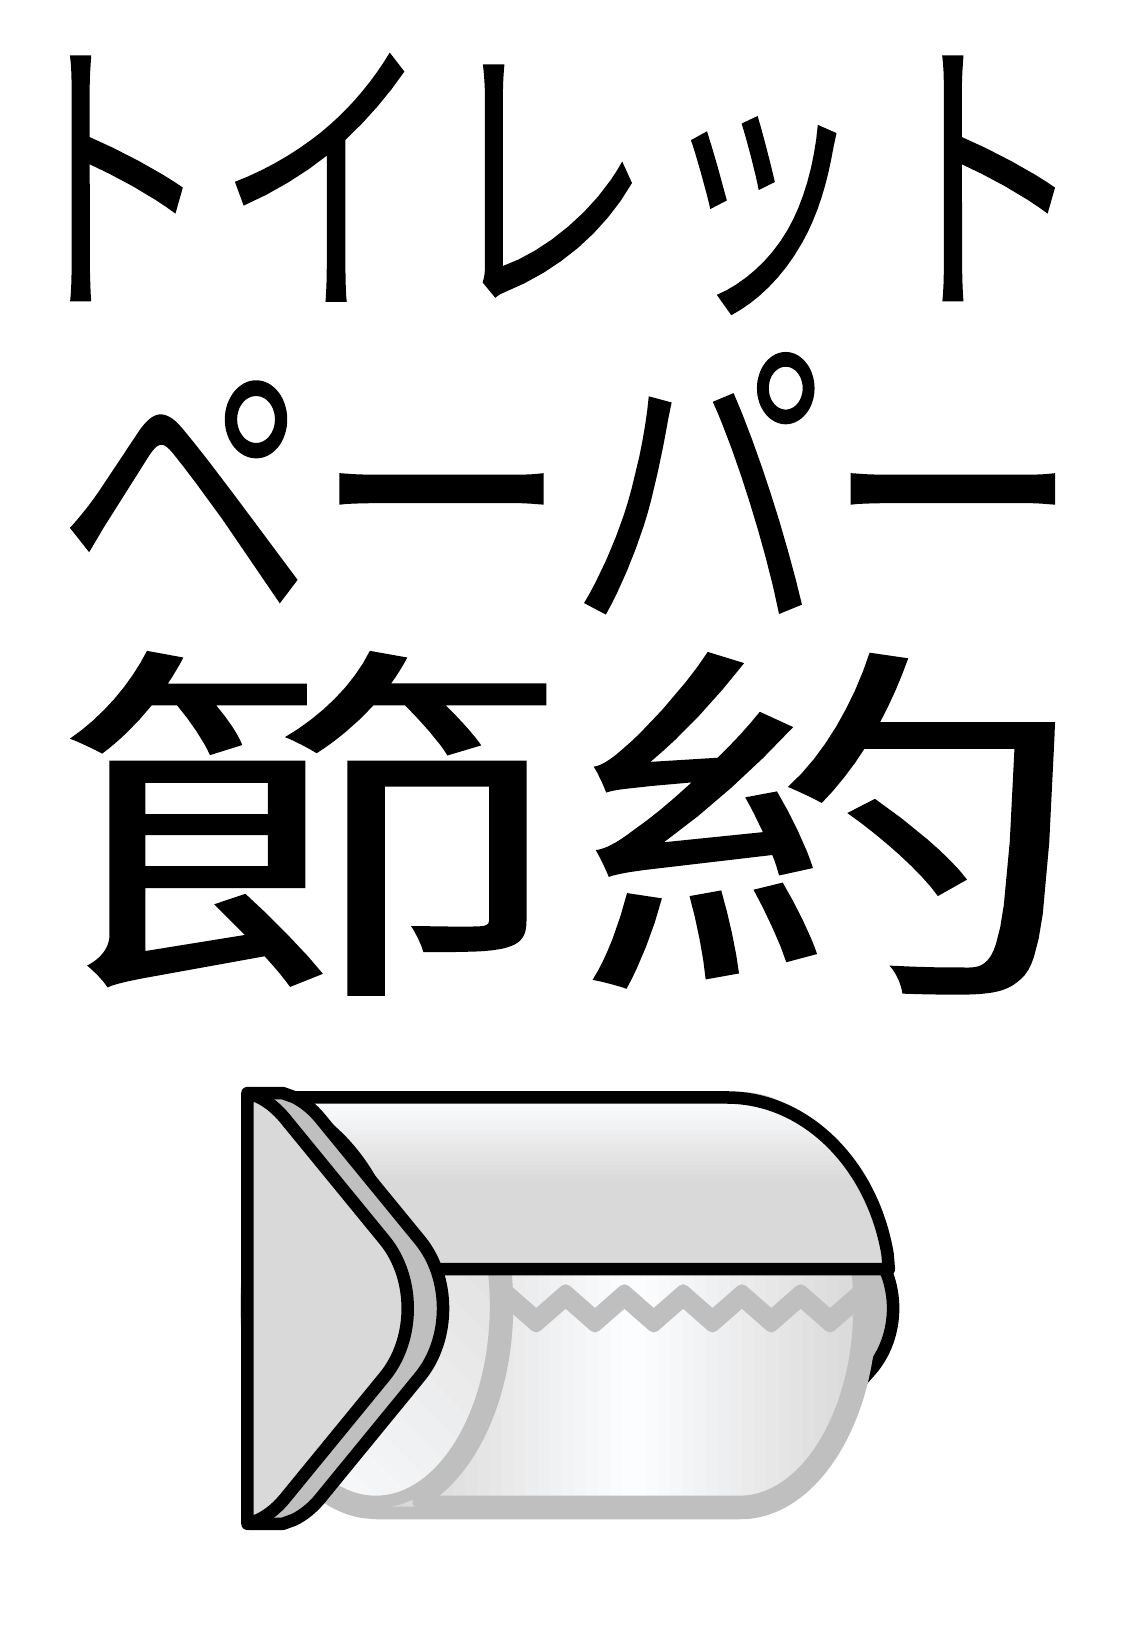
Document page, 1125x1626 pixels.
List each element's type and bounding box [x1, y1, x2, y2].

text_box [246, 1092, 894, 1525]
text_box [69, 52, 1056, 997]
